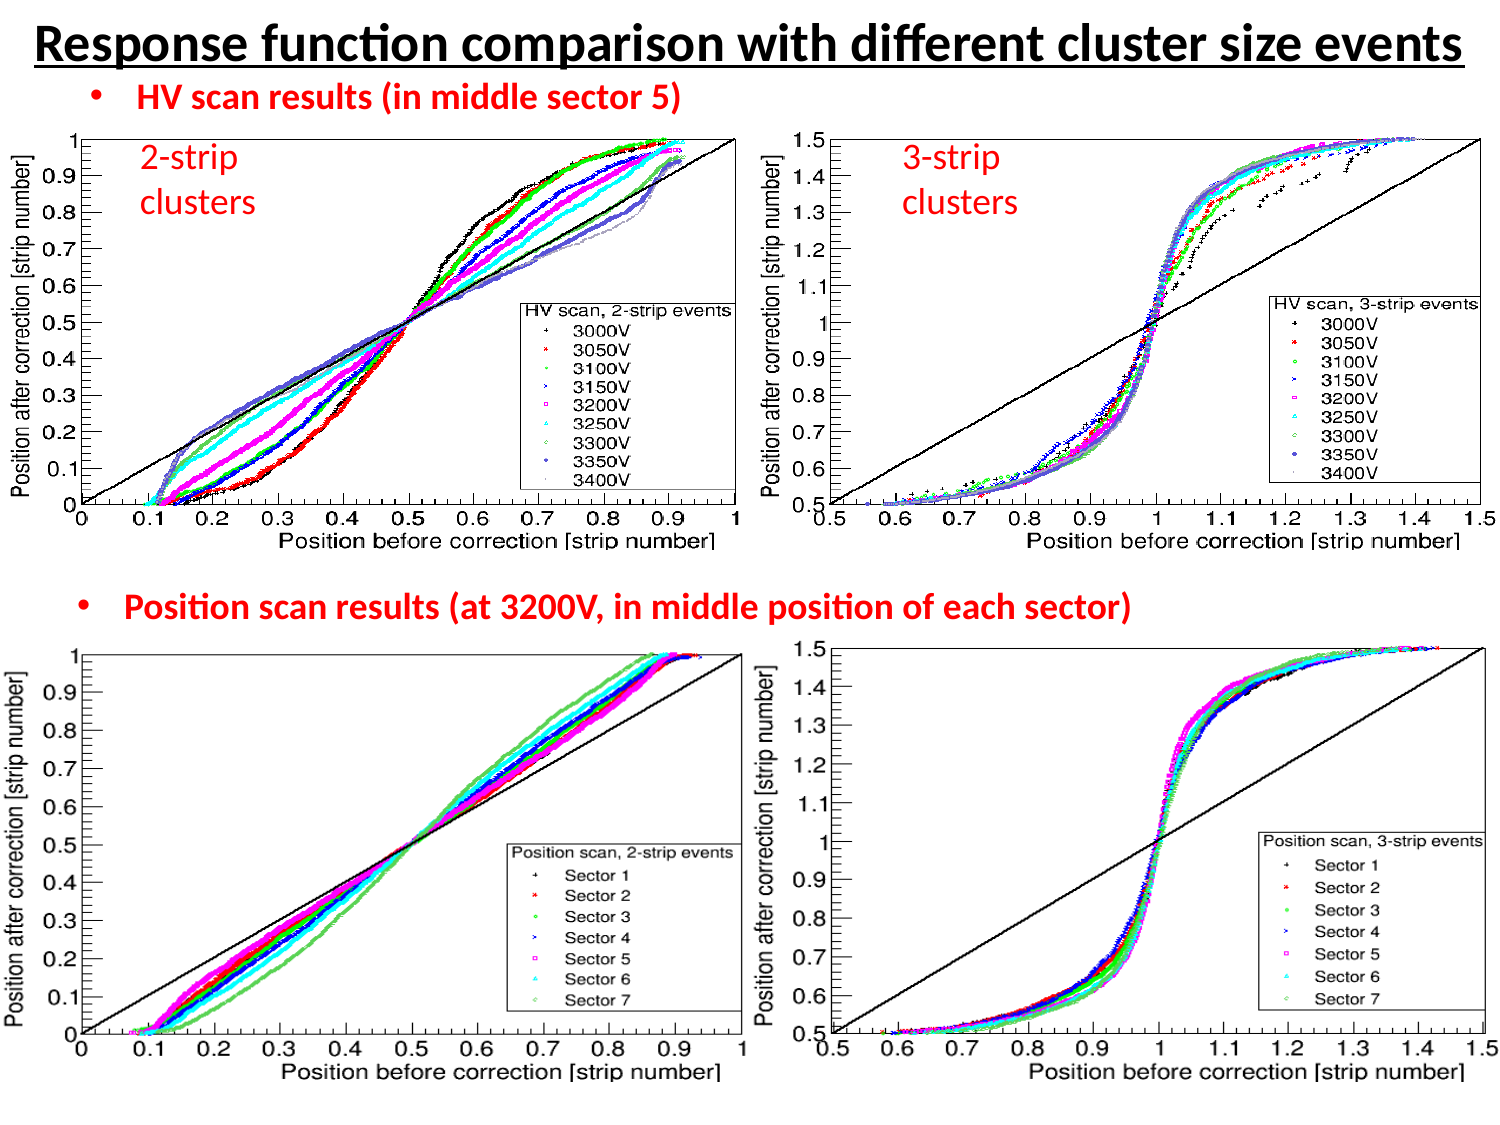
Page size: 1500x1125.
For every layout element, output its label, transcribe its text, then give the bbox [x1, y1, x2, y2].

text_box Response function comparison with different cluster size events [0, 0, 1500, 80]
picture [0, 637, 1500, 1082]
text_box Position scan results (at 3200V, in middle position of each sector) [62, 574, 1188, 635]
text_box HV scan results (in middle sector 5) [75, 64, 788, 123]
picture [0, 124, 1500, 551]
